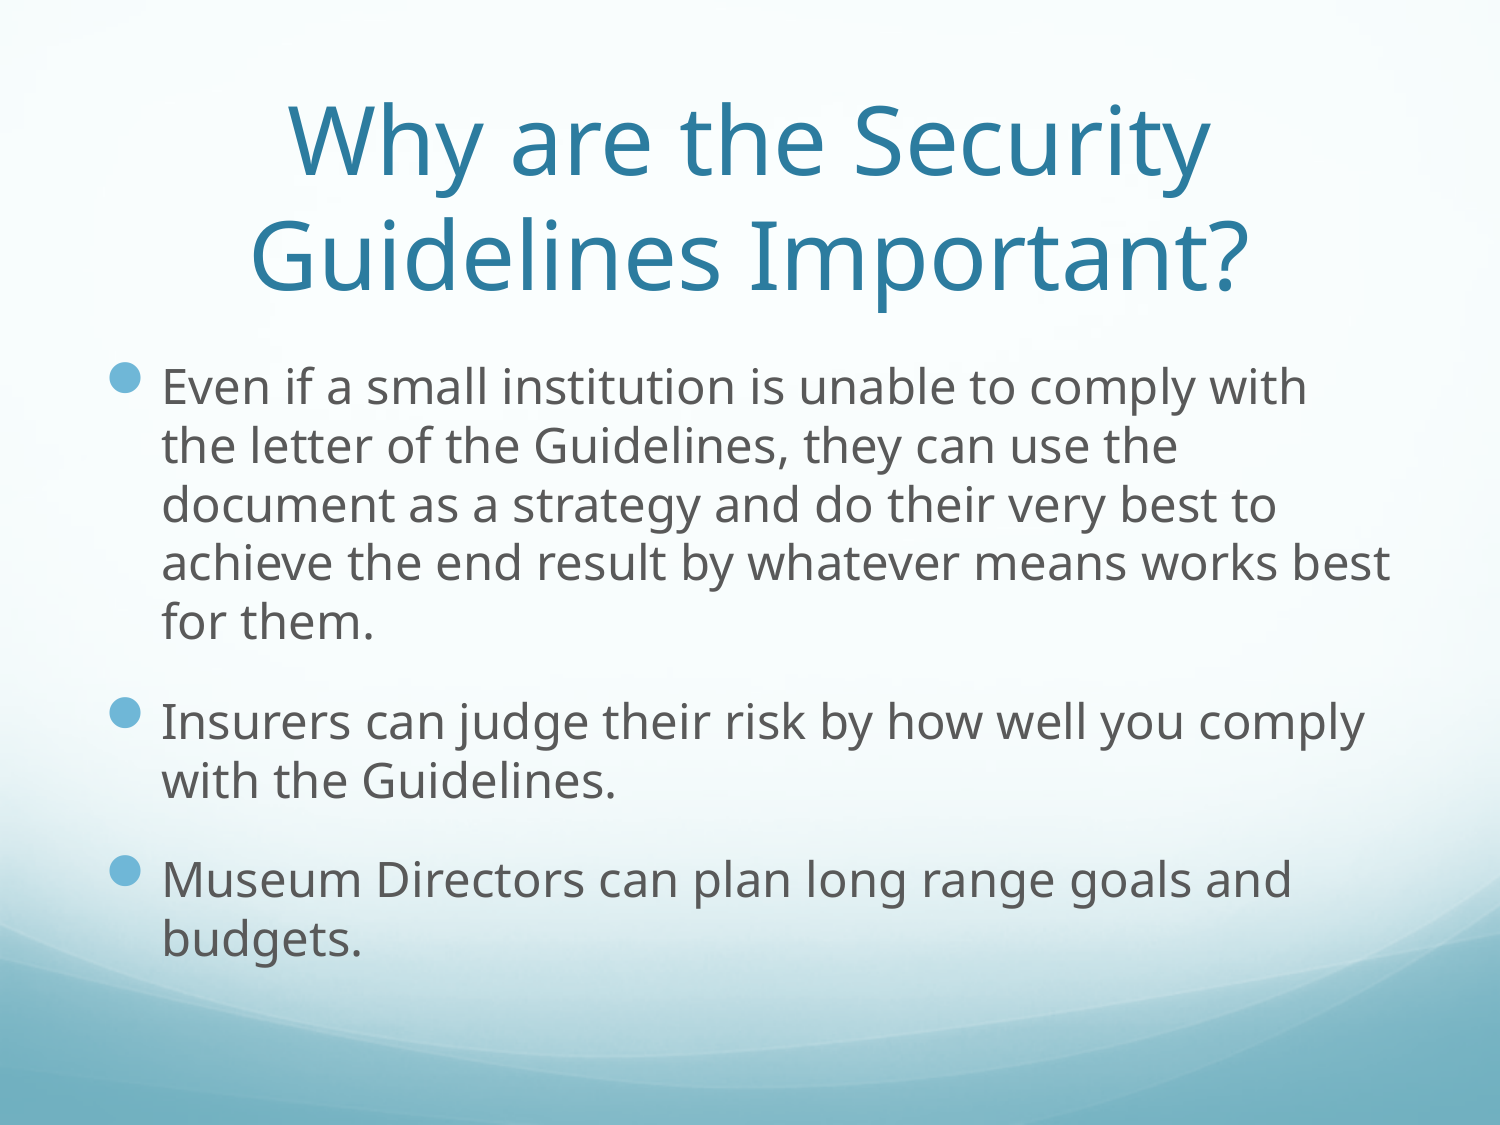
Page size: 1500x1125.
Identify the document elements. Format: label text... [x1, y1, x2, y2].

list Even if a small institution is unable to comply with the letter of the Guidelines, they can use the document as a strategy and do their very best to achieve the end result by whatever means works best for them. Insurers can judge their risk by how well you comply with the Guidelines. Museum Directors can plan long range goals and budgets. [90, 347, 1410, 975]
title Why are the Security Guidelines Important? [90, 17, 1410, 318]
